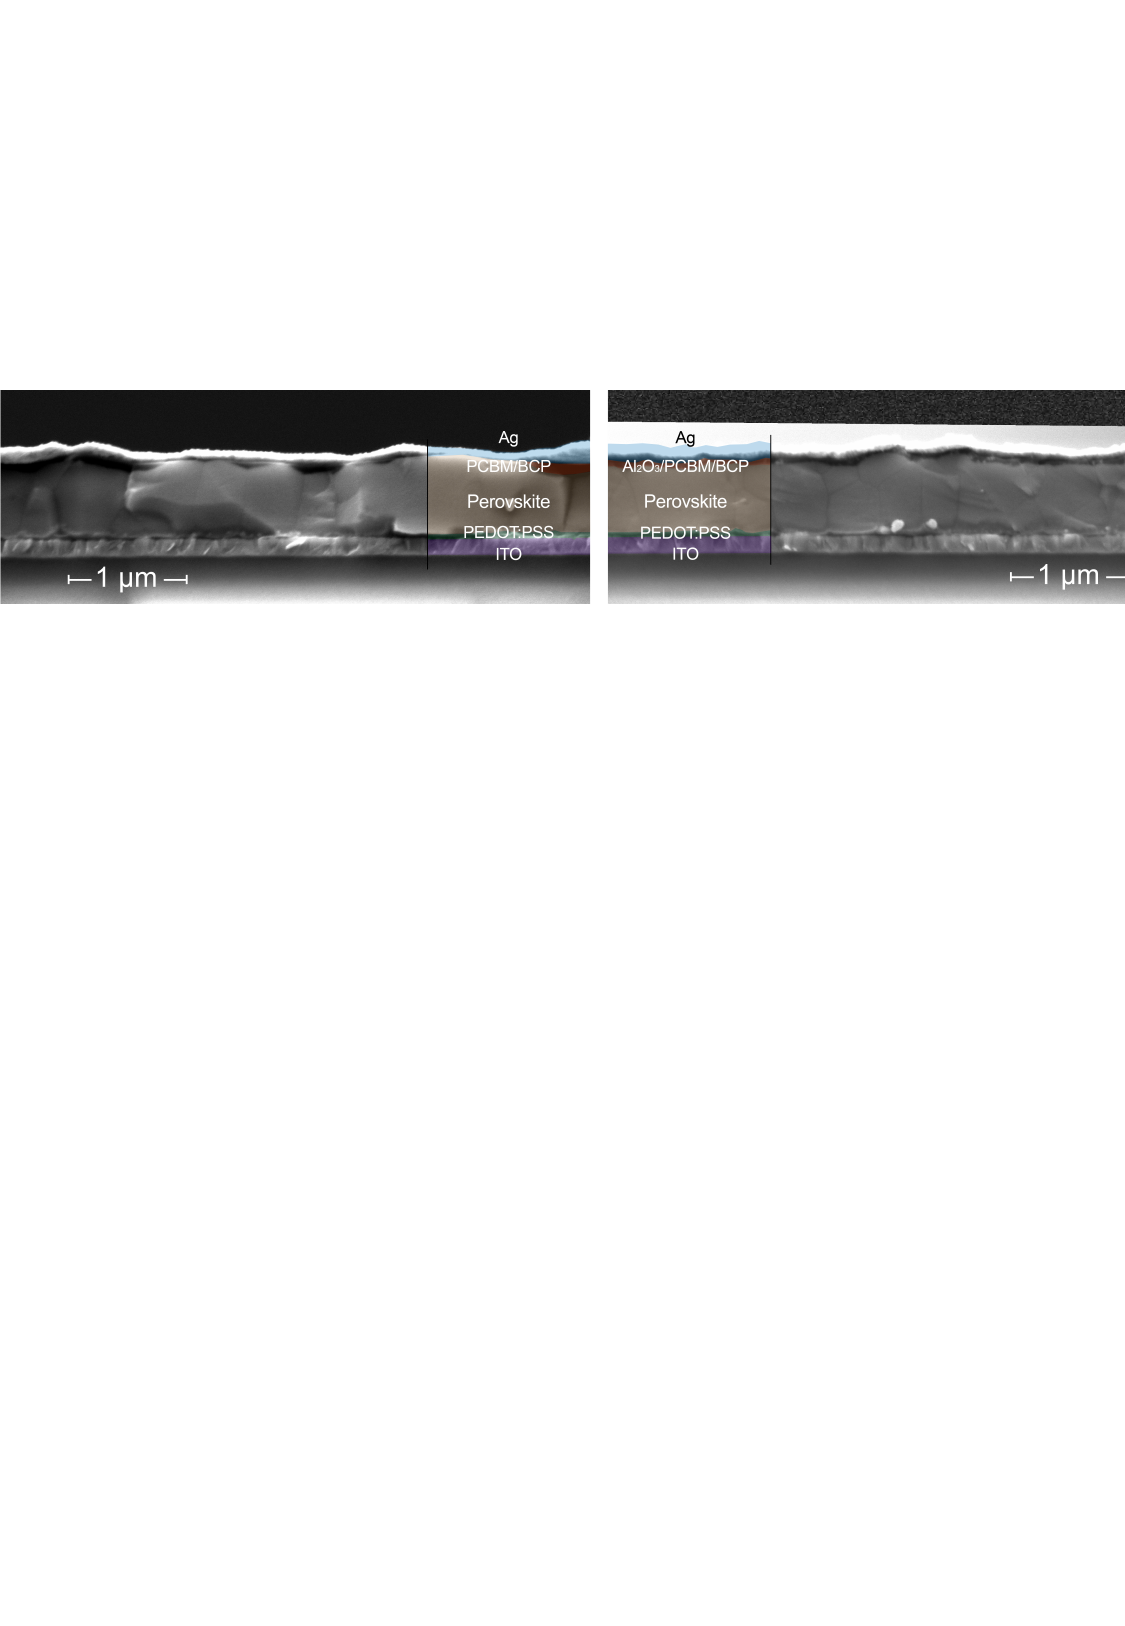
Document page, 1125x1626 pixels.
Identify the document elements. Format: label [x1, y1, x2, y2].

picture [607, 390, 1125, 604]
picture [0, 390, 591, 604]
